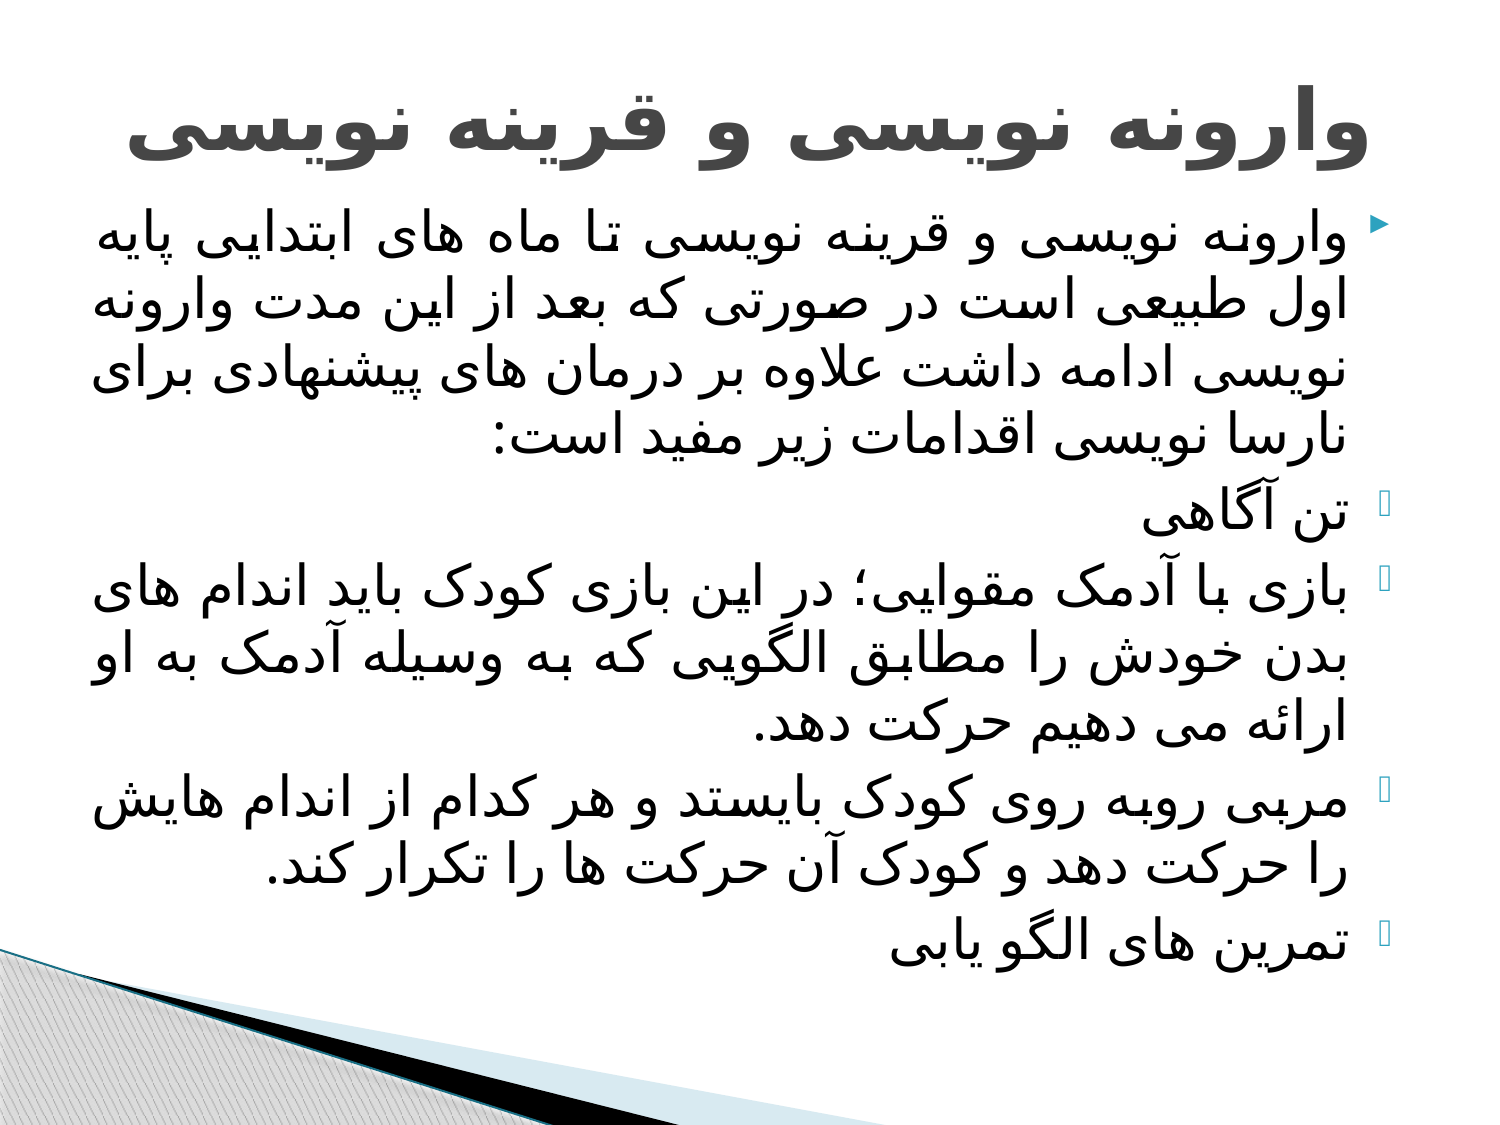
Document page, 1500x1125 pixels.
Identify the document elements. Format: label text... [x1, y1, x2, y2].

list وارونه نویسی و قرینه نویسی تا ماه های ابتدایی پایه اول طبیعی است در صورتی که بعد از این مدت وارونه نویسی ادامه داشت علاوه بر درمان های پیشنهادی برای نارسا نویسی اقدامات زیر مفید است: تن آگاهی بازی با آدمک مقوایی؛ در این بازی کودک باید اندام های بدن خودش را مطابق الگویی که به وسیله آدمک به او ارائه می دهیم حرکت دهد. مربی روبه روی کودک بایستد و هر کدام از اندام هایش را حرکت دهد و کودک آن حرکت ها را تکرار کند. تمرین های الگو یابی [75, 188, 1425, 986]
title وارونه نویسی و قرینه نویسی [75, 45, 1425, 188]
